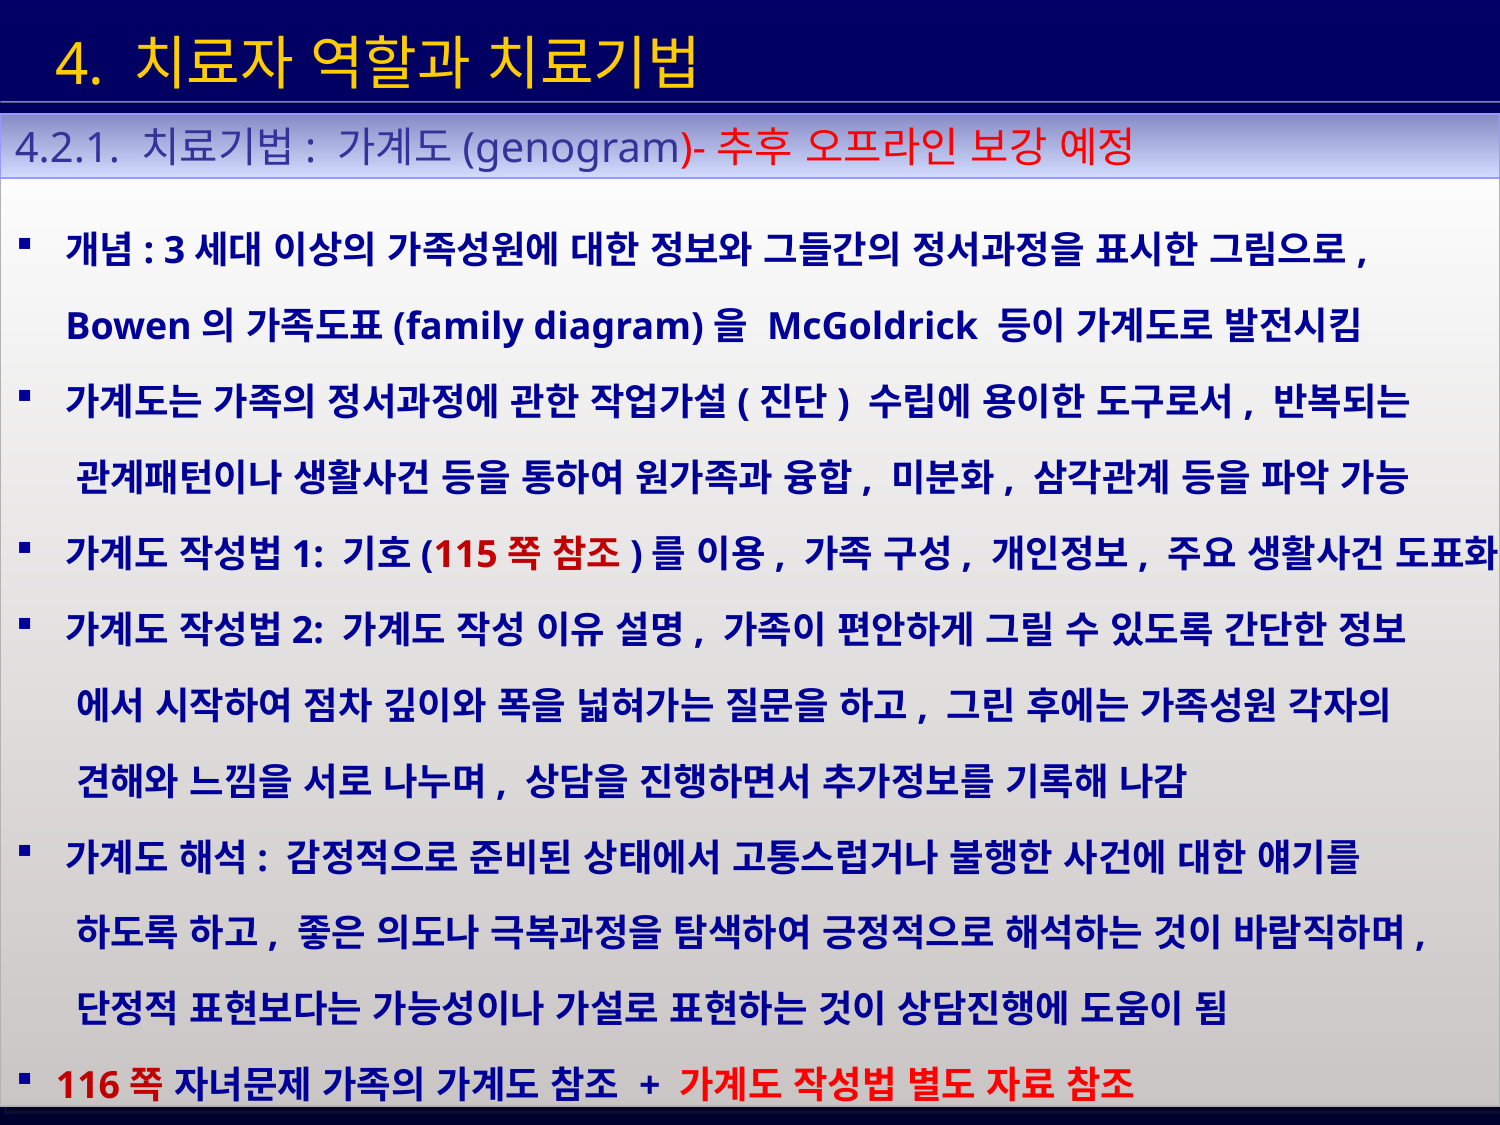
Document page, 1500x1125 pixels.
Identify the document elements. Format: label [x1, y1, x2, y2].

text_box [0, 18, 1500, 1107]
